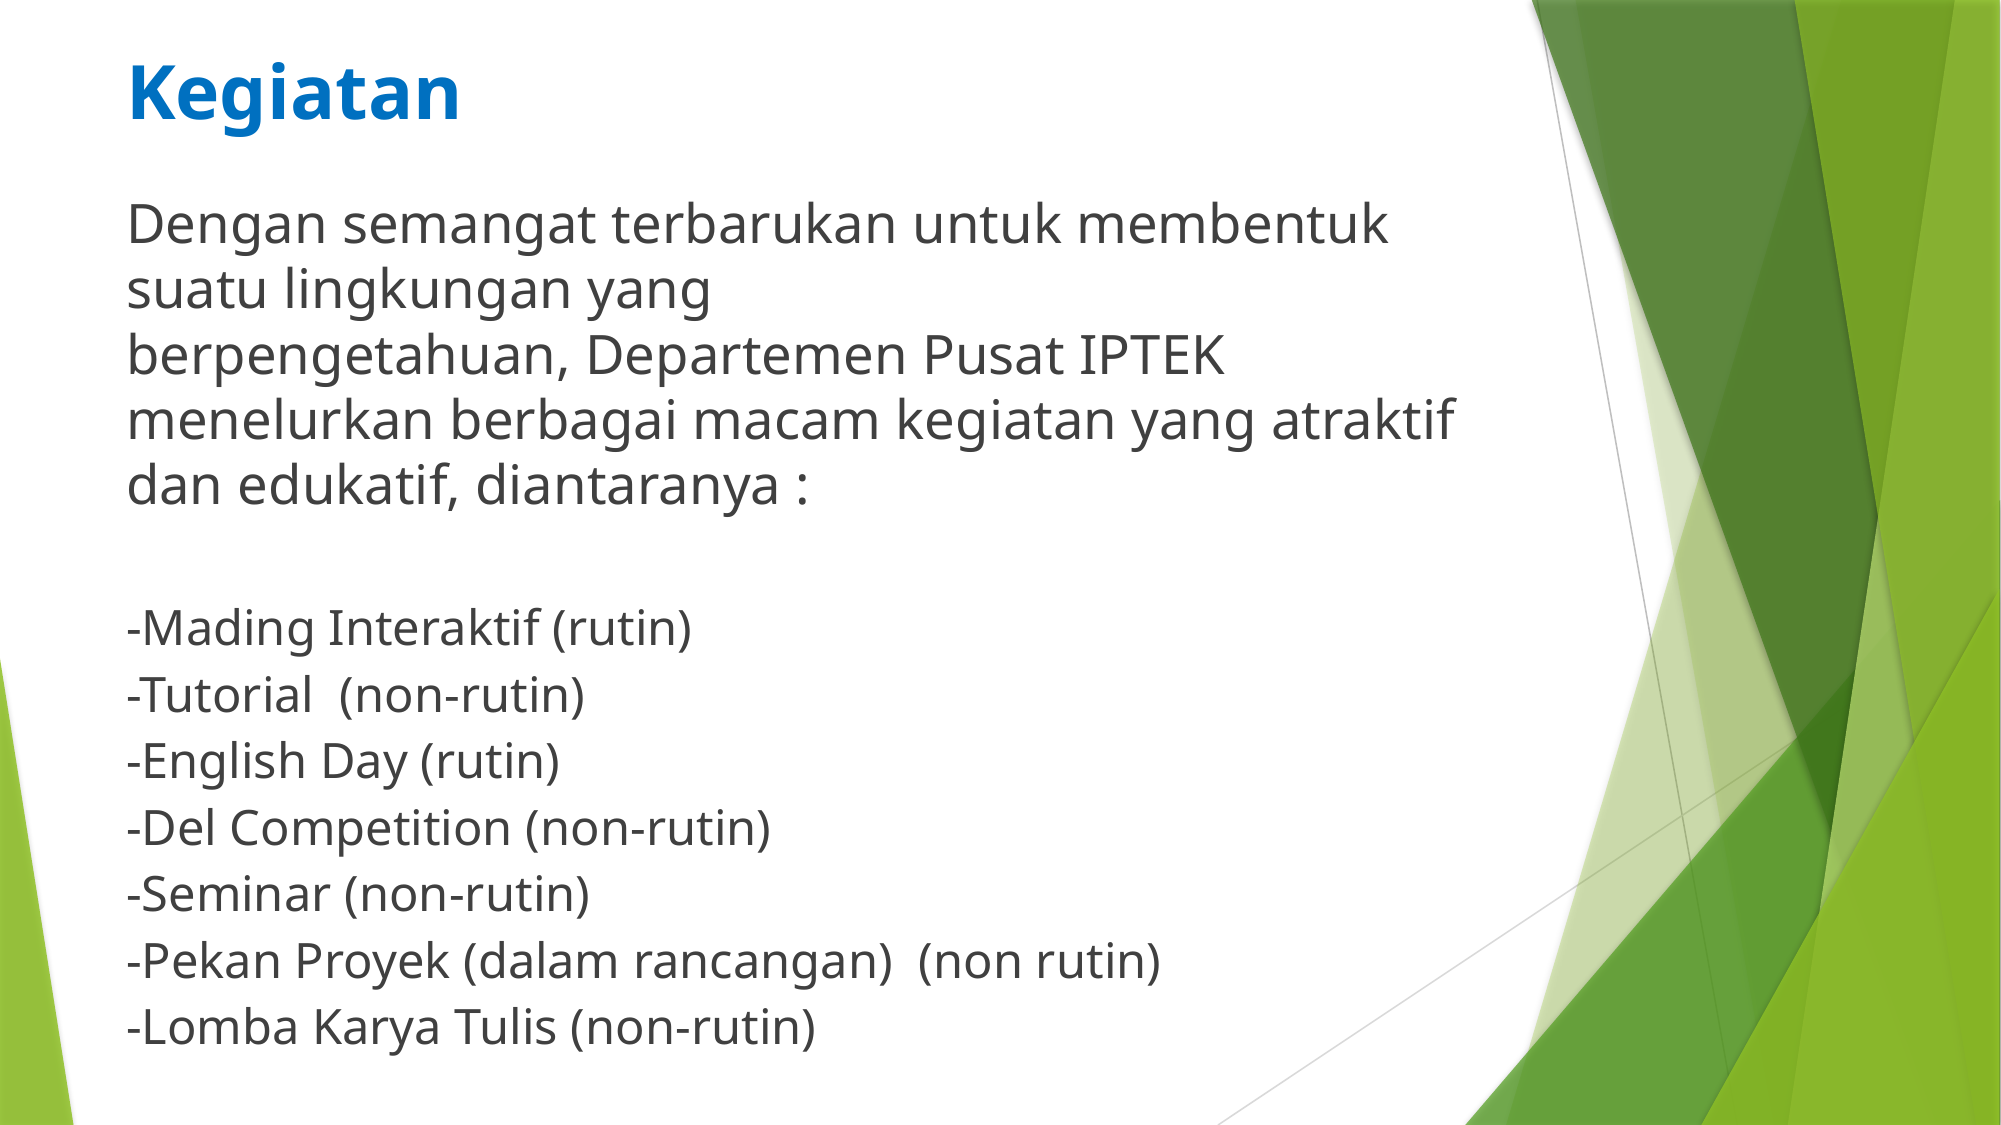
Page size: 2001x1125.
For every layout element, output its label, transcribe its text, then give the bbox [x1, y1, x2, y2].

title Kegiatan [111, 36, 1522, 181]
list Dengan semangat terbarukan untuk membentuk suatu lingkungan yang berpengetahuan, Departemen Pusat IPTEK menelurkan berbagai macam kegiatan yang atraktif dan edukatif, diantaranya : -Mading Interaktif (rutin) -Tutorial (non-rutin) -English Day (rutin) -Del Competition (non-rutin) -Seminar (non-rutin) -Pekan Proyek (dalam rancangan) (non rutin) -Lomba Karya Tulis (non-rutin) [111, 181, 1522, 1069]
